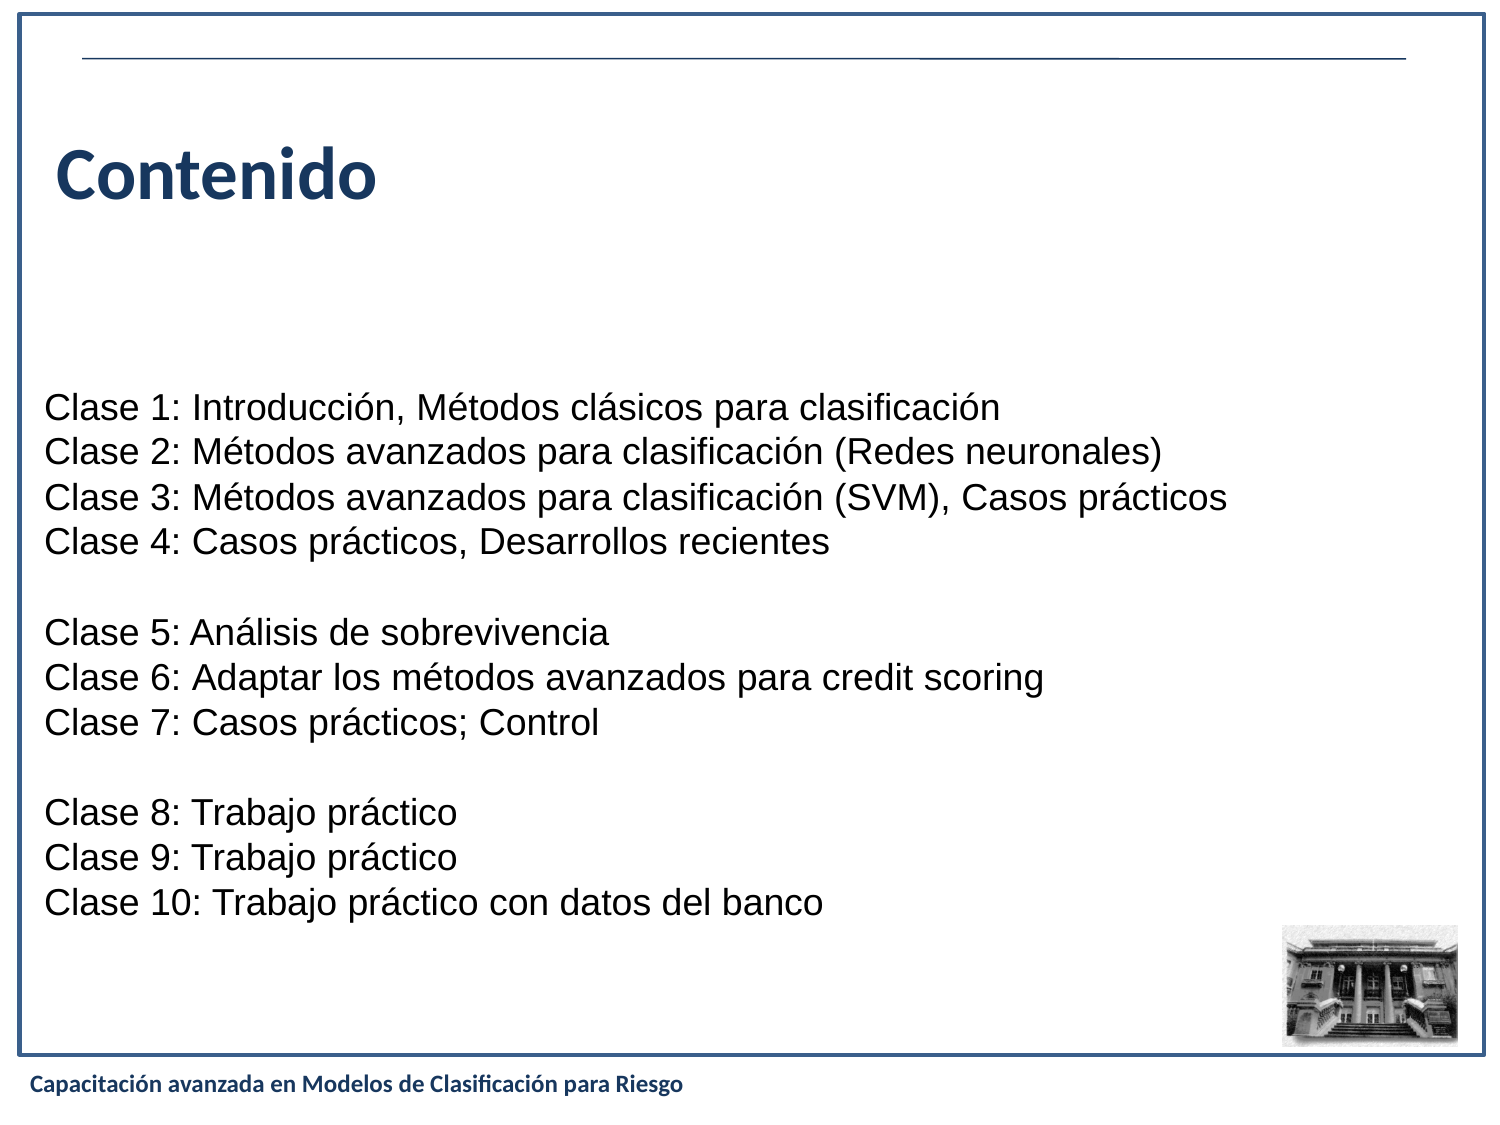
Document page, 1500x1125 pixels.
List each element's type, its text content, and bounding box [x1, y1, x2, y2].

text_box Clase 1: Introducción, Métodos clásicos para clasificación Clase 2: Métodos avanzados para clasificación (Redes neuronales) Clase 3: Métodos avanzados para clasificación (SVM), Casos prácticos Clase 4: Casos prácticos, Desarrollos recientes Clase 5: Análisis de sobrevivencia Clase 6: Adaptar los métodos avanzados para credit scoring Clase 7: Casos prácticos; Control Clase 8: Trabajo práctico Clase 9: Trabajo práctico Clase 10: Trabajo práctico con datos del banco [29, 375, 1471, 930]
title Contenido [40, 117, 1392, 221]
picture [1282, 930, 1458, 1047]
